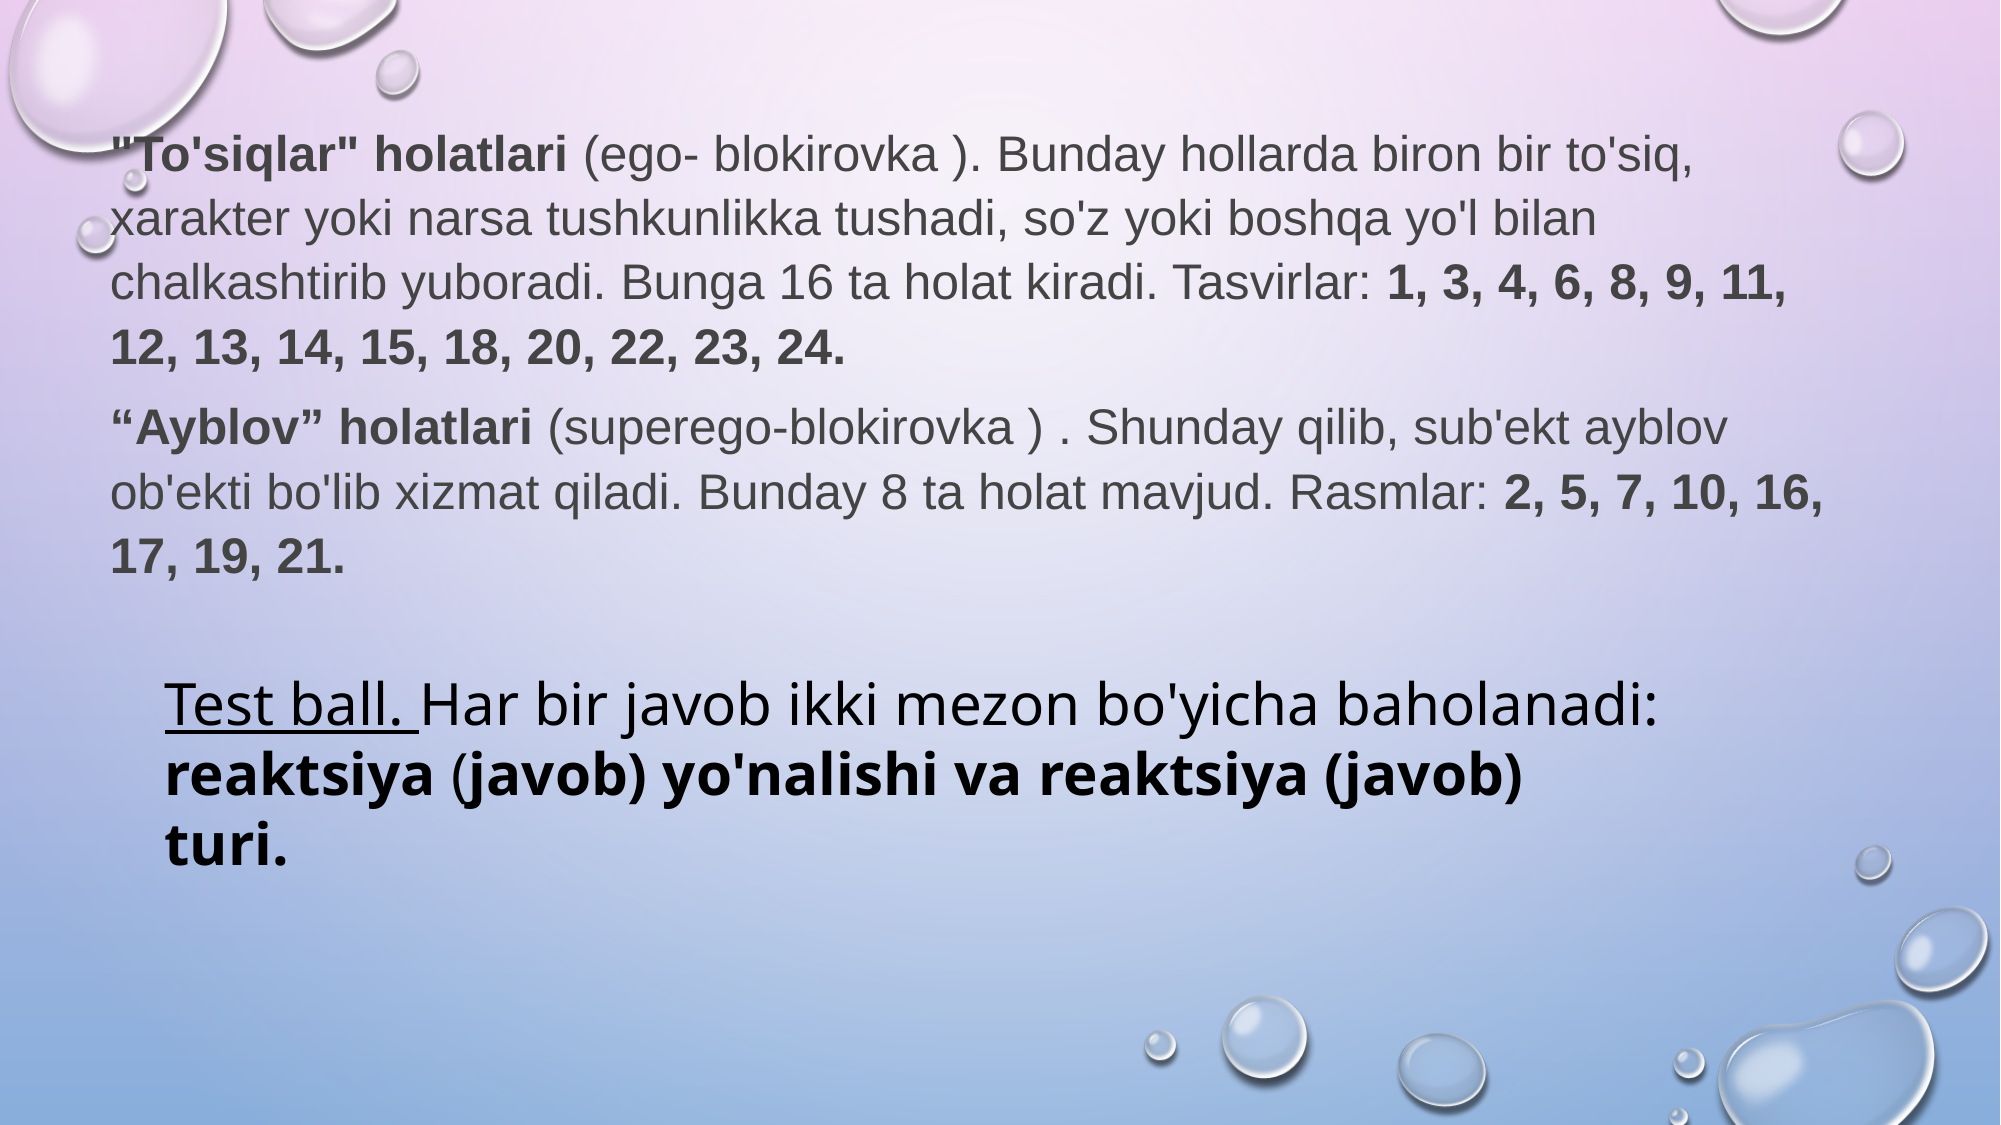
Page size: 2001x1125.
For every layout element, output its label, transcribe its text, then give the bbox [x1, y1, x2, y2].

picture [0, 0, 2000, 1125]
text_box "To'siqlar" holatlari (ego- blokirovka ). Bunday hollarda biron bir to'siq, xarakter yoki narsa tushkunlikka tushadi, so'z yoki boshqa yo'l bilan chalkashtirib yuboradi. Bunga 16 ta holat kiradi. Tasvirlar: 1, 3, 4, 6, 8, 9, 11, 12, 13, 14, 15, 18, 20, 22, 23, 24. “Ayblov” holatlari (superego-blokirovka ) . Shunday qilib, sub'ekt ayblov ob'ekti bo'lib xizmat qiladi. Bunday 8 ta holat mavjud. Rasmlar: 2, 5, 7, 10, 16, 17, 19, 21. [95, 109, 1842, 591]
text_box Test ball. Har bir javob ikki mezon bo'yicha baholanadi: reaktsiya (javob) yo'nalishi va reaktsiya (javob) turi. [149, 659, 1678, 885]
